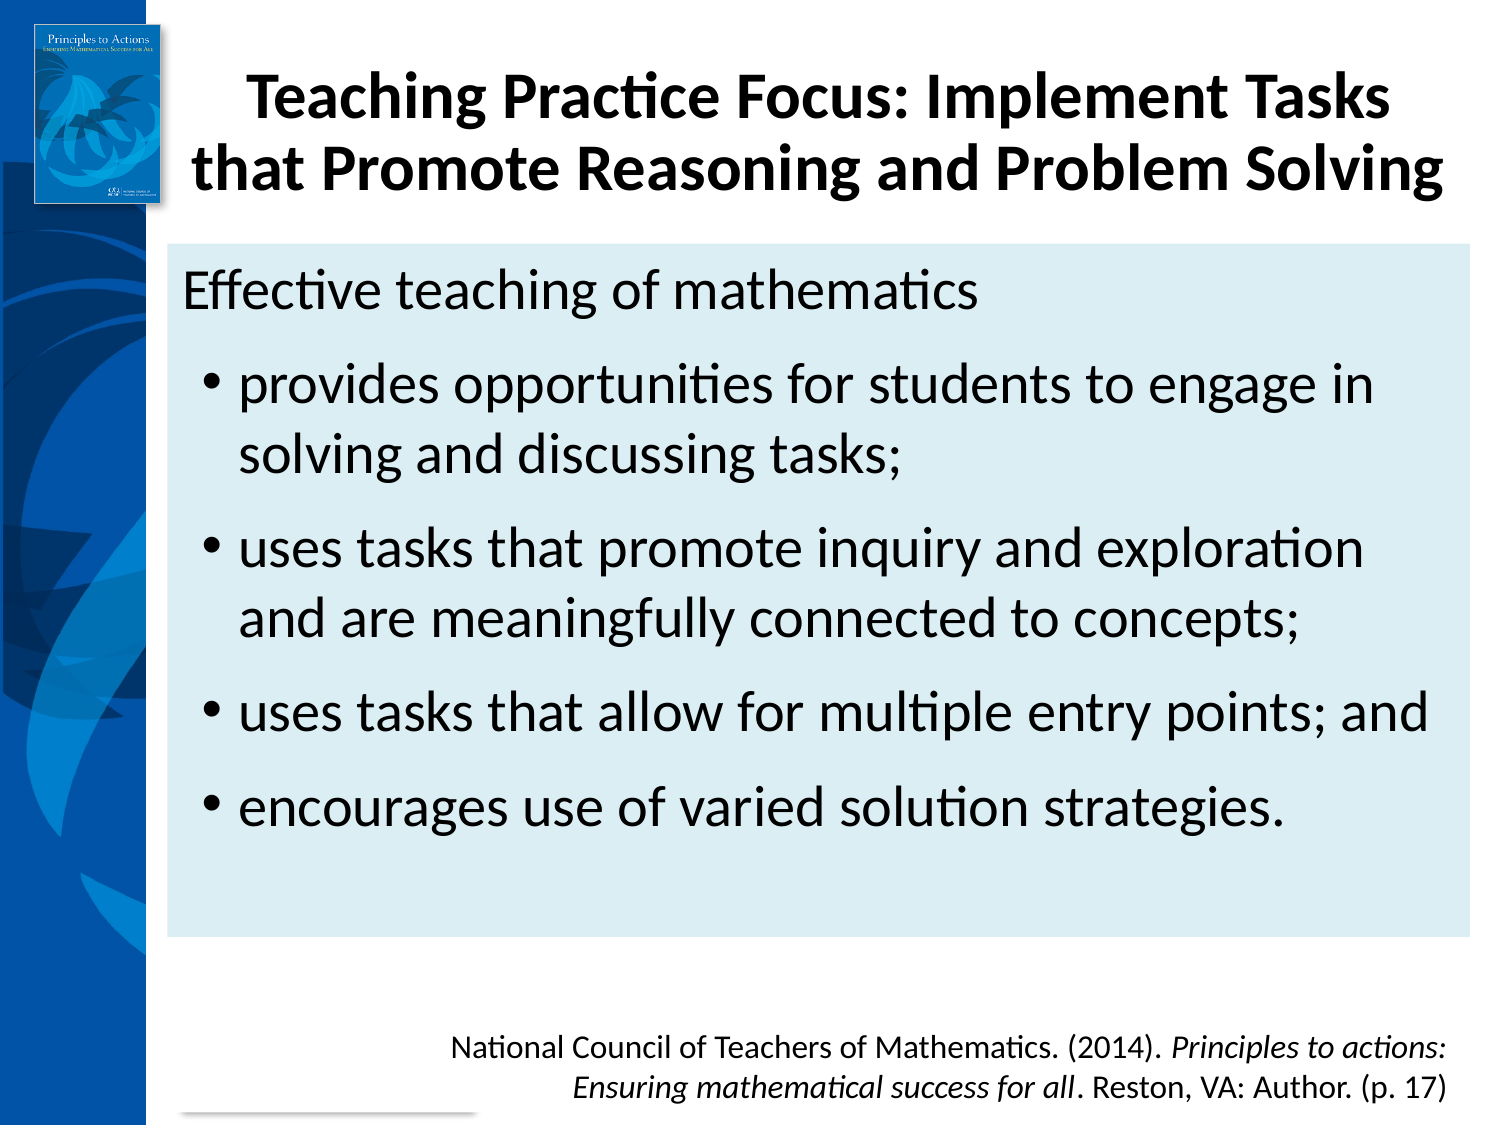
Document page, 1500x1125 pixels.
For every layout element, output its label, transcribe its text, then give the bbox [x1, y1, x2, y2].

picture [35, 25, 160, 203]
list Effective teaching of mathematics provides opportunities for students to engage in solving and discussing tasks; uses tasks that promote inquiry and exploration and are meaningfully connected to concepts; uses tasks that allow for multiple entry points; and encourages use of varied solution strategies. [167, 243, 1470, 937]
title Teaching Practice Focus: Implement Tasks that Promote Reasoning and Problem Solving [167, 32, 1470, 234]
picture [0, 0, 146, 1125]
text_box National Council of Teachers of Mathematics. (2014). Principles to actions: Ensuring mathematical success for all. Reston, VA: Author. (p. 17) [162, 1017, 1470, 1113]
